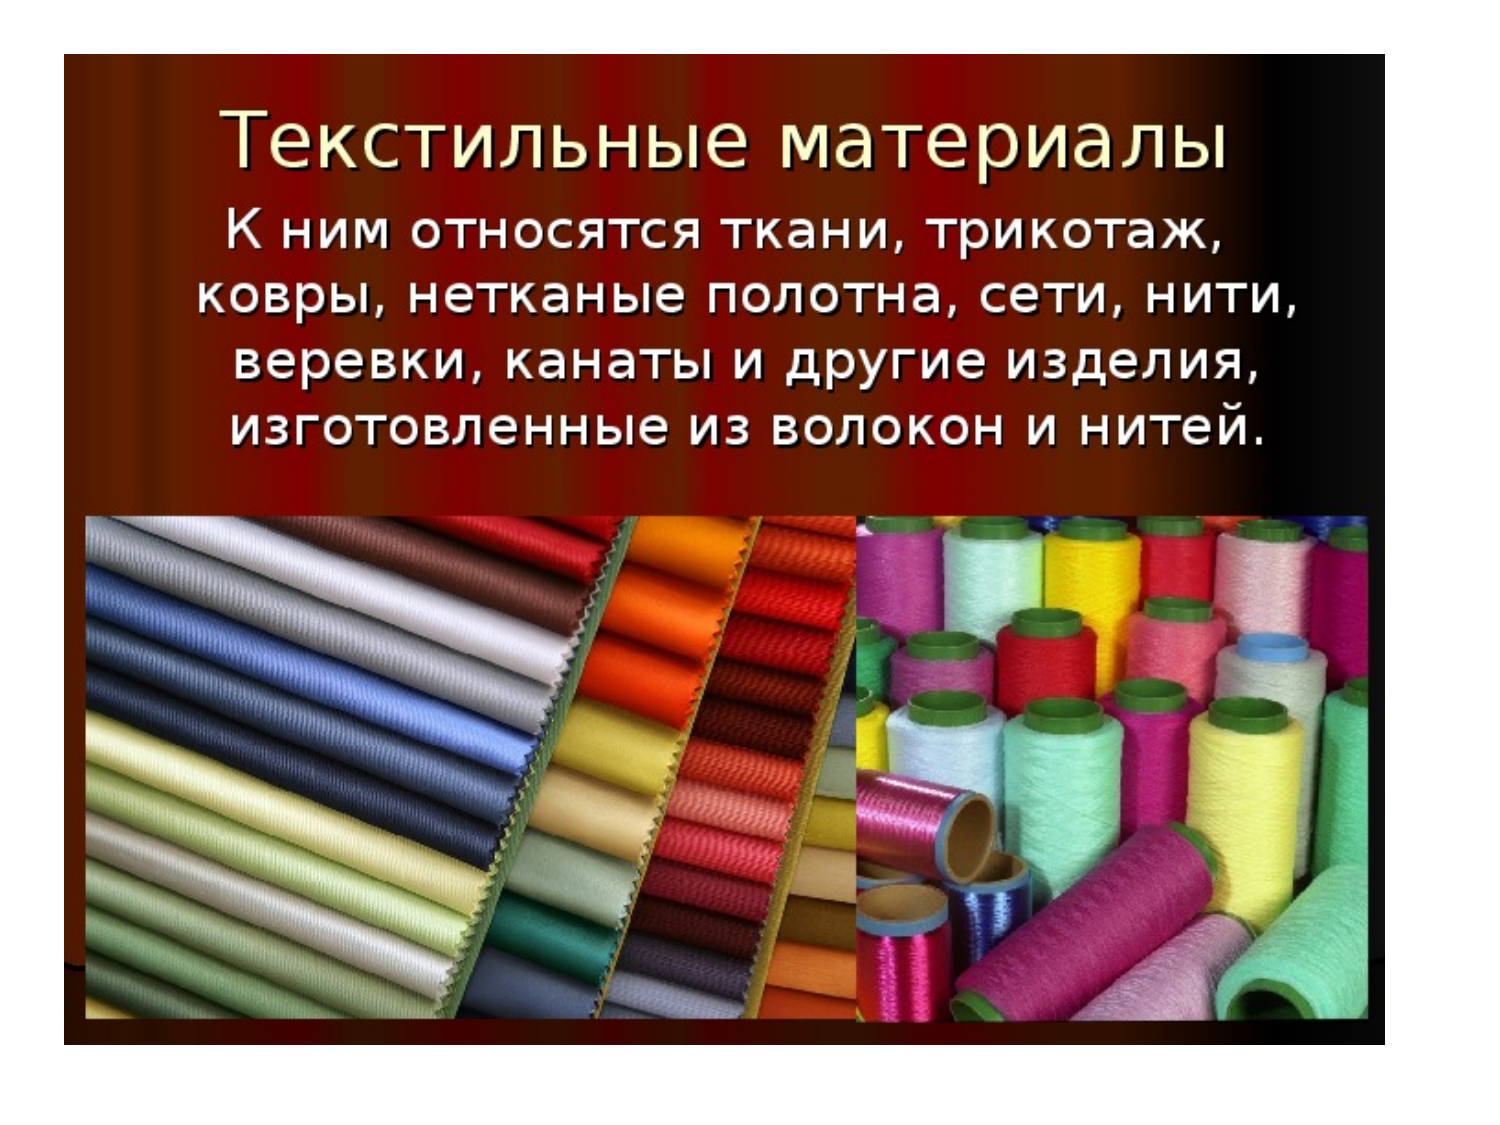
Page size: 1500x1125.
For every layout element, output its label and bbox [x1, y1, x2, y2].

picture [64, 54, 1385, 1045]
